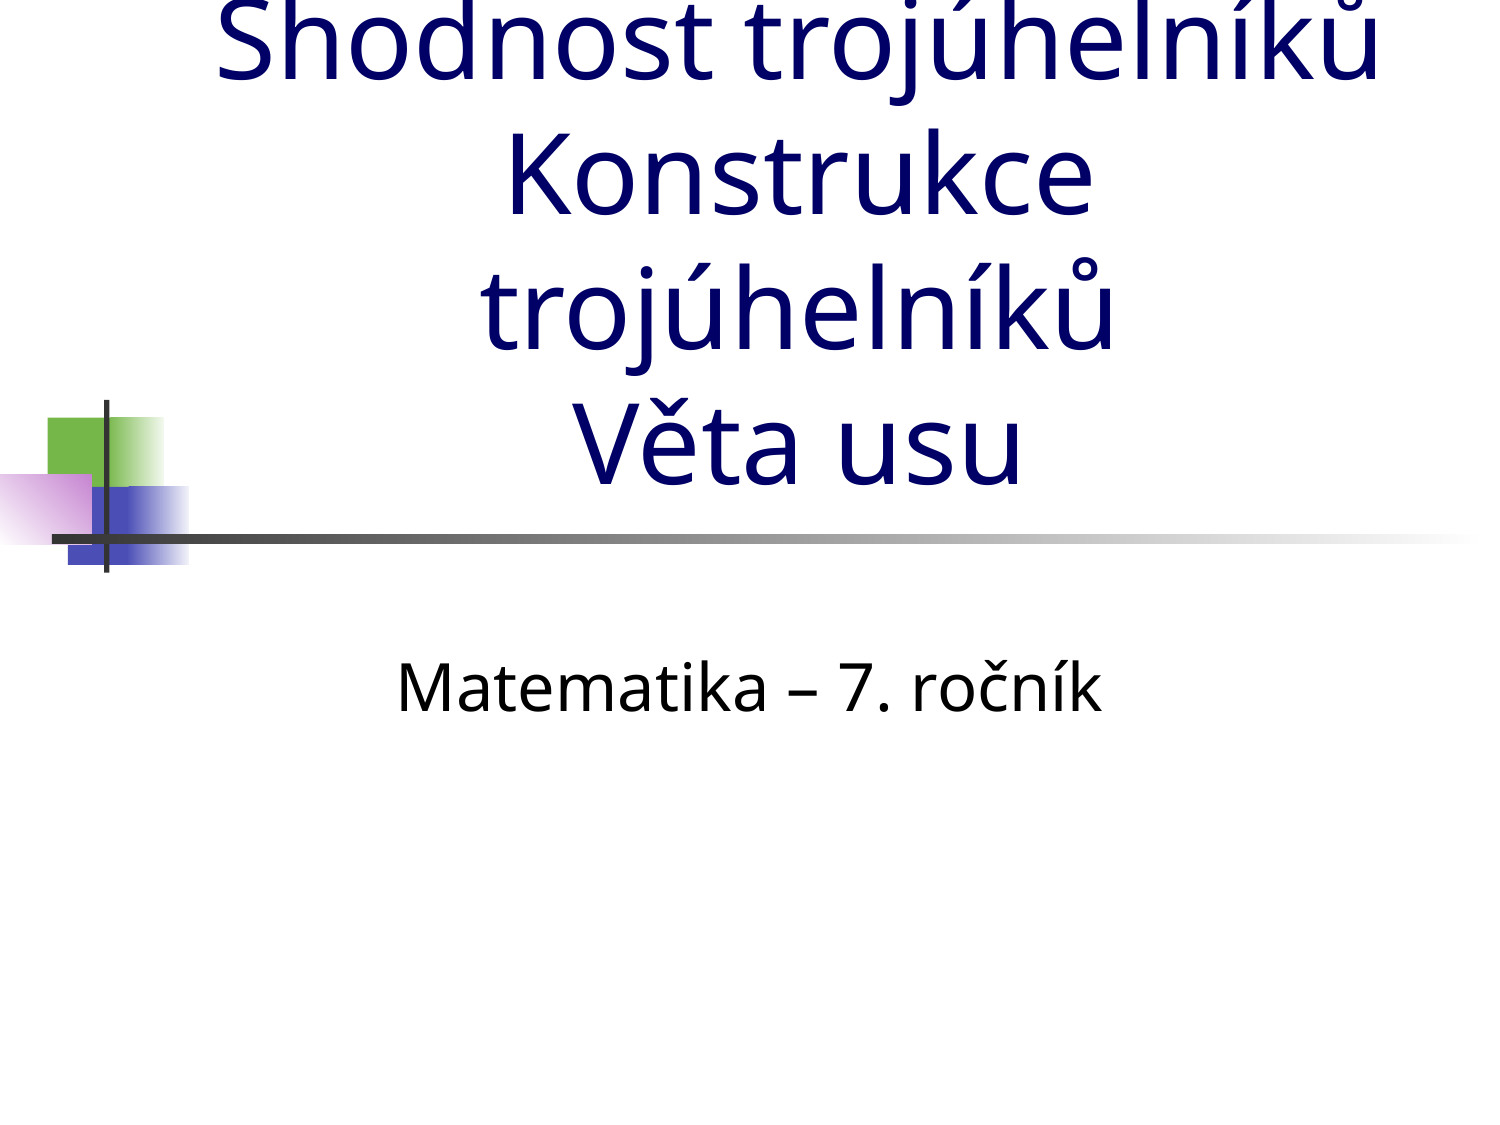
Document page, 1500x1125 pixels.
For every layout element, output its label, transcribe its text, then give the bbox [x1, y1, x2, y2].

title Shodnost trojúhelníků Konstrukce trojúhelníků Věta usu [162, 89, 1438, 516]
subtitle Matematika – 7. ročník [224, 637, 1276, 926]
